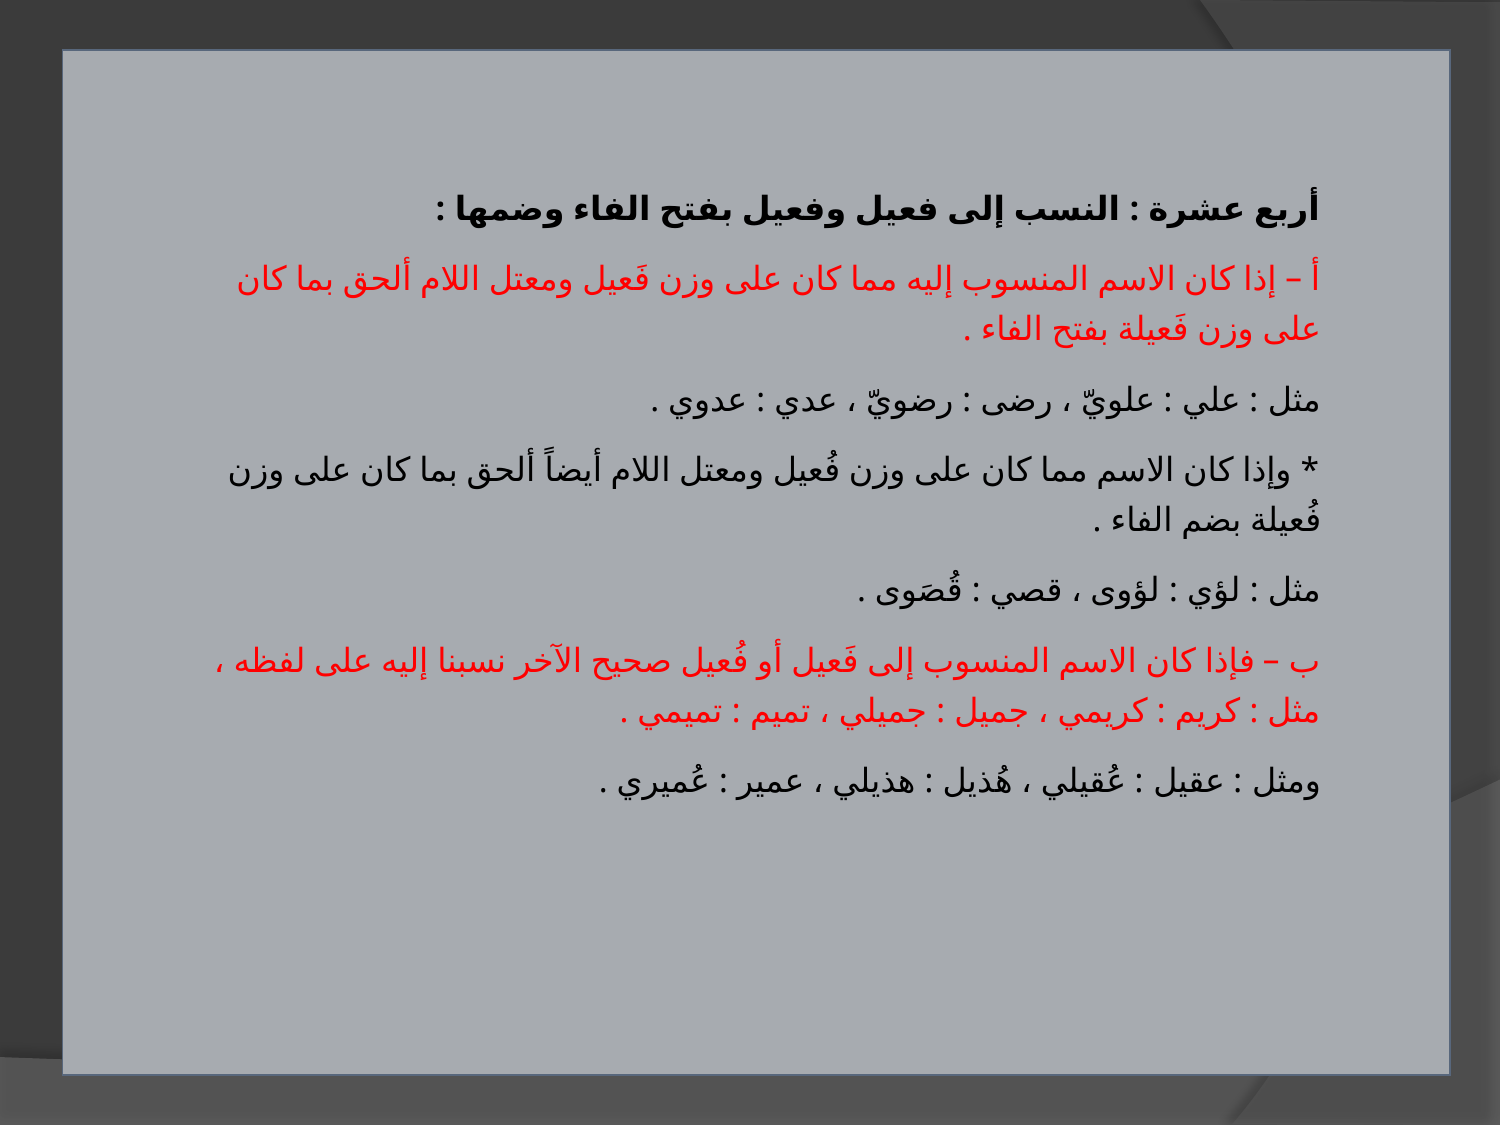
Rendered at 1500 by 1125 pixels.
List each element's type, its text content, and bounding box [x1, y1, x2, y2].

table_header أربع عشرة : النسب إلى فعيل وفعيل بفتح الفاء وضمها : أ – إذا كان الاسم المنسوب إليه مما كان على وزن فَعيل ومعتل اللام ألحق بما كان على وزن فَعيلة بفتح الفاء . مثل : علي : علويّ ، رضى : رضويّ ، عدي : عدوي . * وإذا كان الاسم مما كان على وزن فُعيل ومعتل اللام أيضاً ألحق بما كان على وزن فُعيلة بضم الفاء . مثل : لؤي : لؤوى ، قصي : قُصَوى . ب – فإذا كان الاسم المنسوب إلى فَعيل أو فُعيل صحيح الآخر نسبنا إليه على لفظه ، مثل : كريم : كريمي ، جميل : جميلي ، تميم : تميمي . ومثل : عقيل : عُقيلي ، هُذيل : هذيلي ، عمير : عُميري . [63, 51, 1449, 1074]
